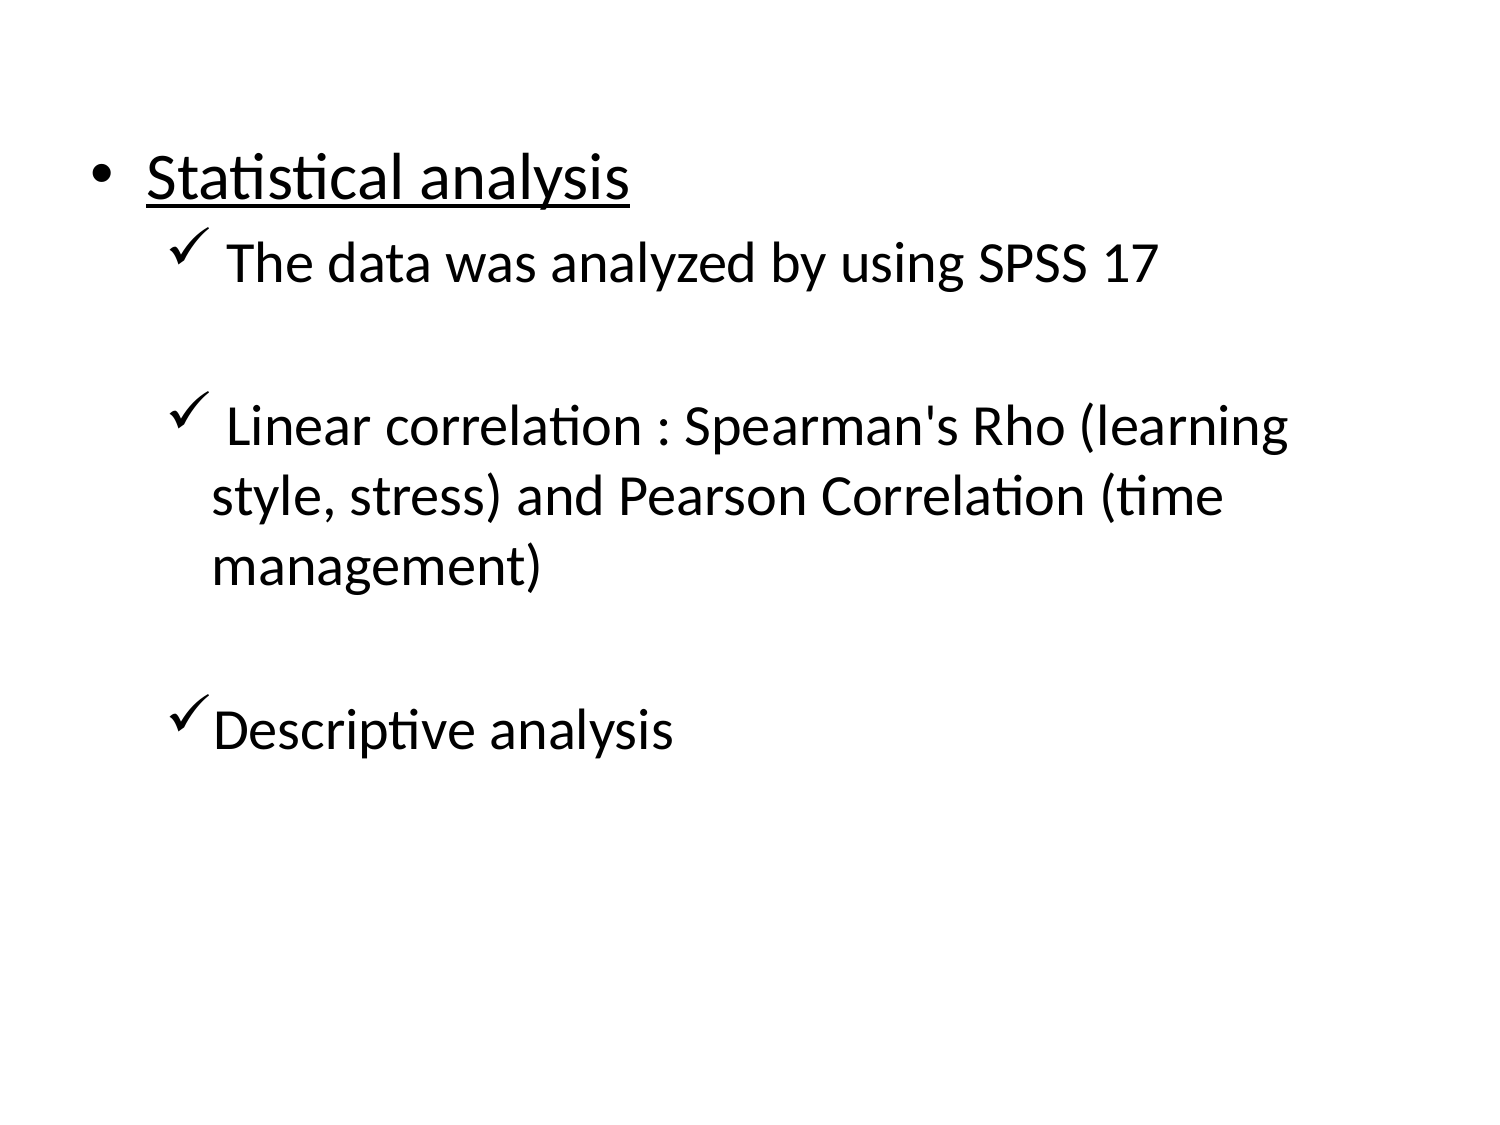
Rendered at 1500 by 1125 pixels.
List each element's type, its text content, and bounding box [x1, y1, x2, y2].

list Statistical analysis The data was analyzed by using SPSS 17 Linear correlation : Spearman's Rho (learning style, stress) and Pearson Correlation (time management) Descriptive analysis [75, 125, 1425, 868]
